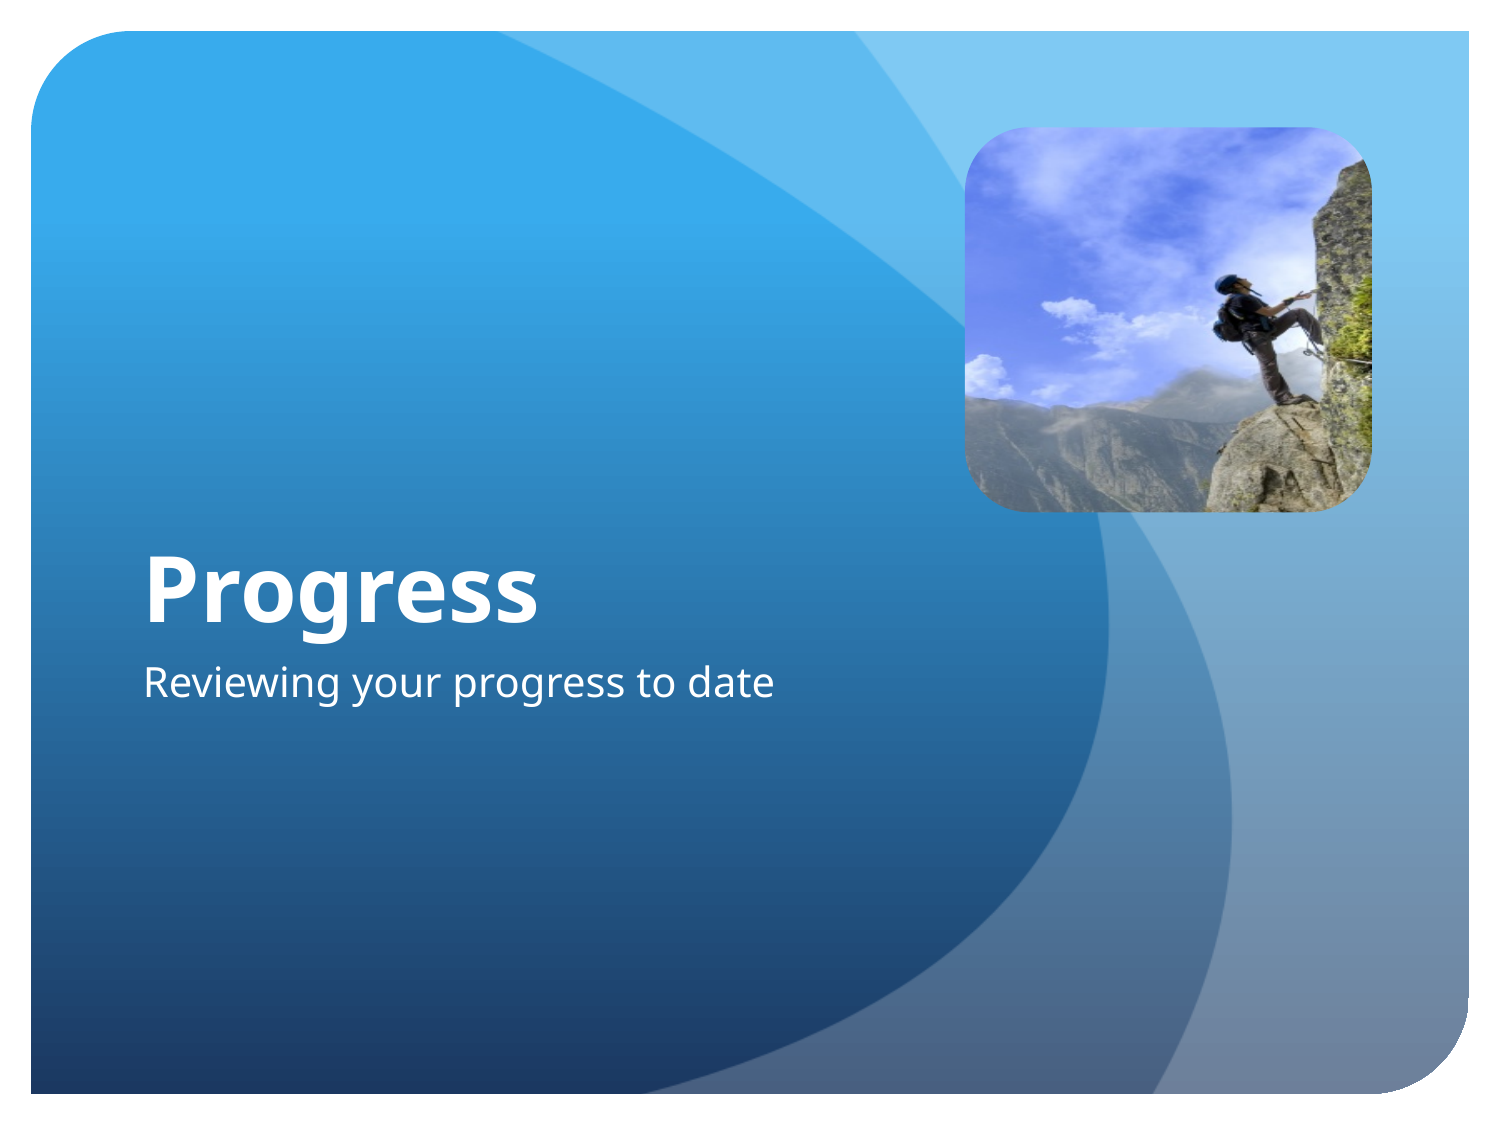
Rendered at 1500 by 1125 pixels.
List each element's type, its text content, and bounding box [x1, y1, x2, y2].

text_box [964, 127, 1372, 513]
list Reviewing your progress to date [127, 648, 1372, 895]
title Progress [127, 425, 1372, 648]
picture [25, 30, 1474, 1095]
